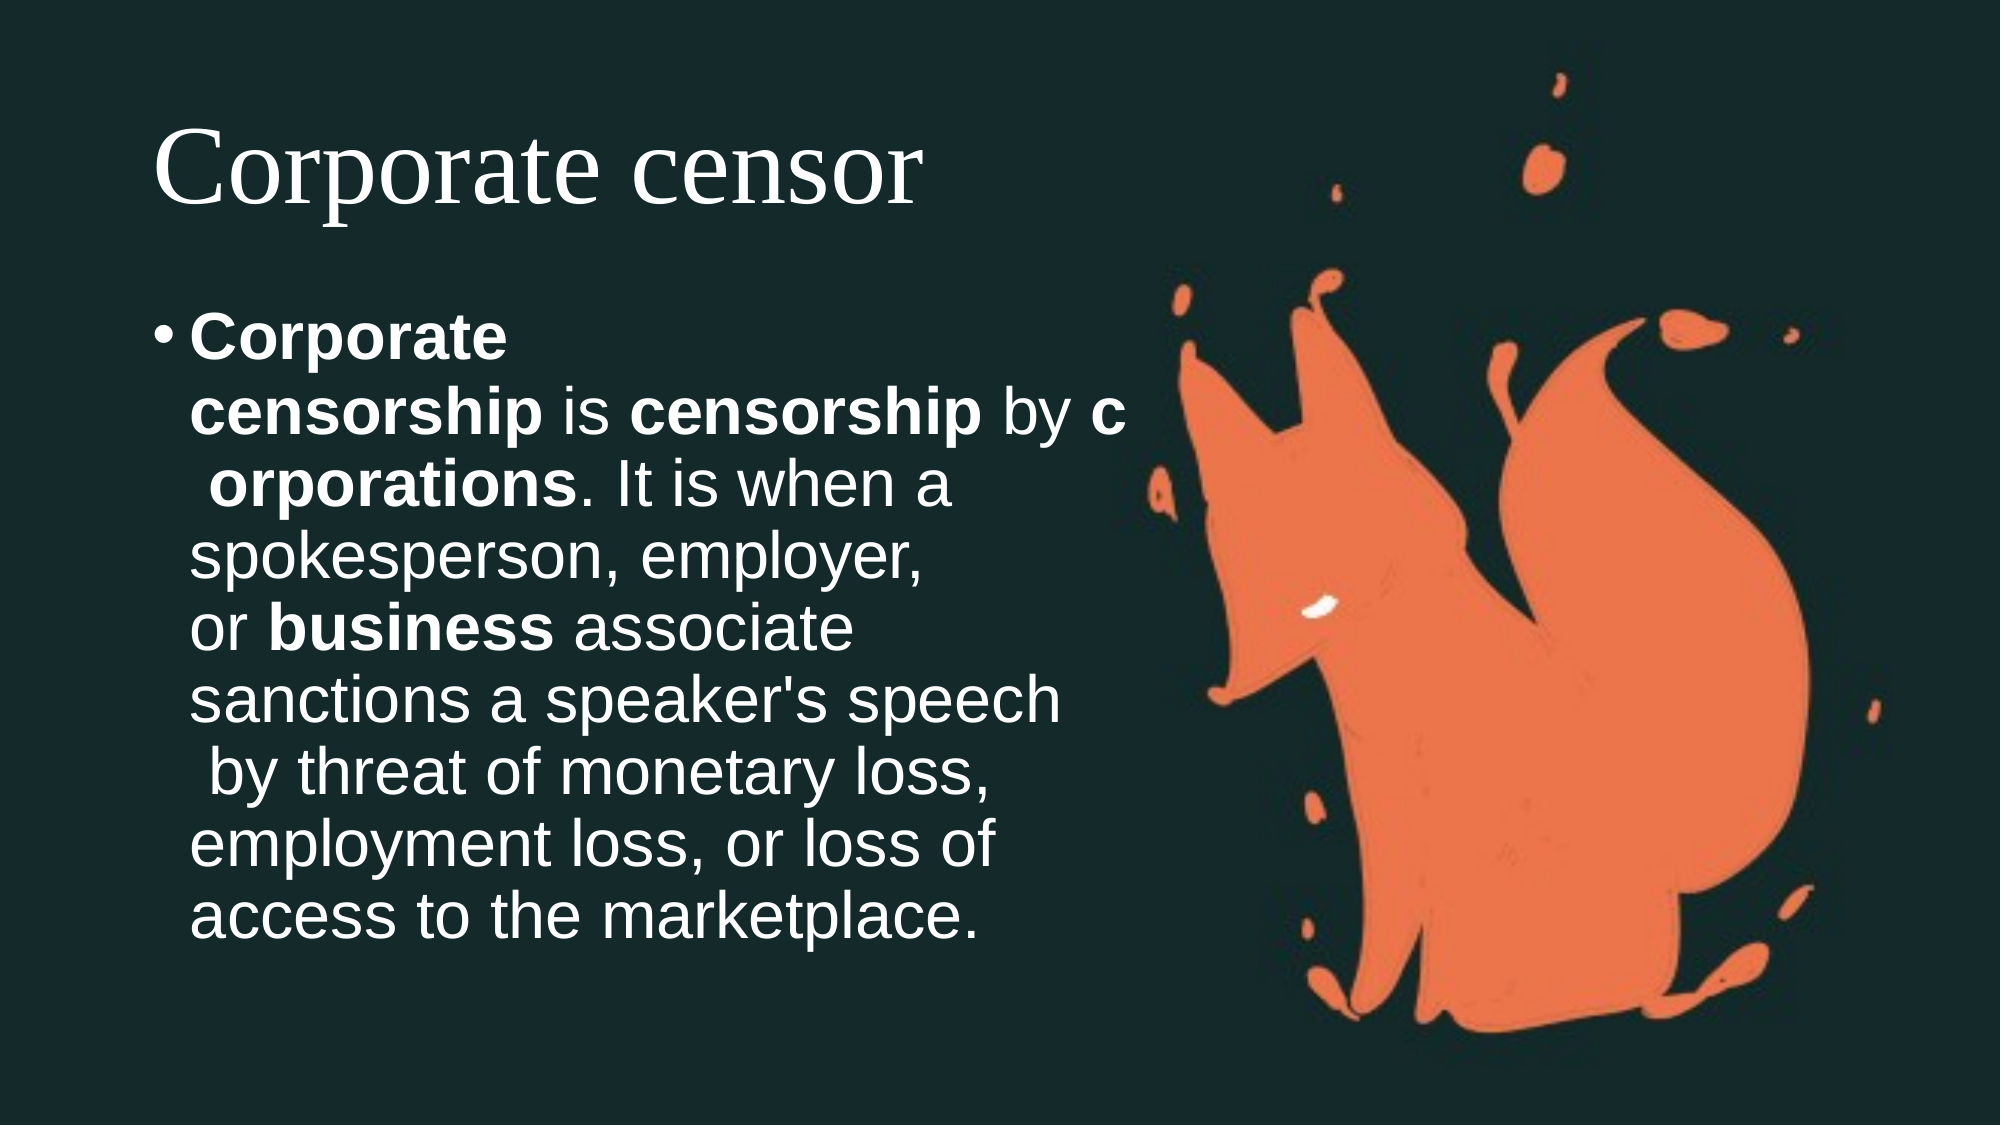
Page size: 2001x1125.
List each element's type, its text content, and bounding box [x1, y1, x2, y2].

text_box Corporate censorship is censorship by c orporations. It is when a spokesperson, employer, or business associate sanctions a speaker's speech by threat of monetary loss, employment loss, or loss of access to the marketplace. [150, 294, 1132, 953]
text_box [0, 0, 2000, 1125]
title Corporate censor [150, 88, 927, 279]
